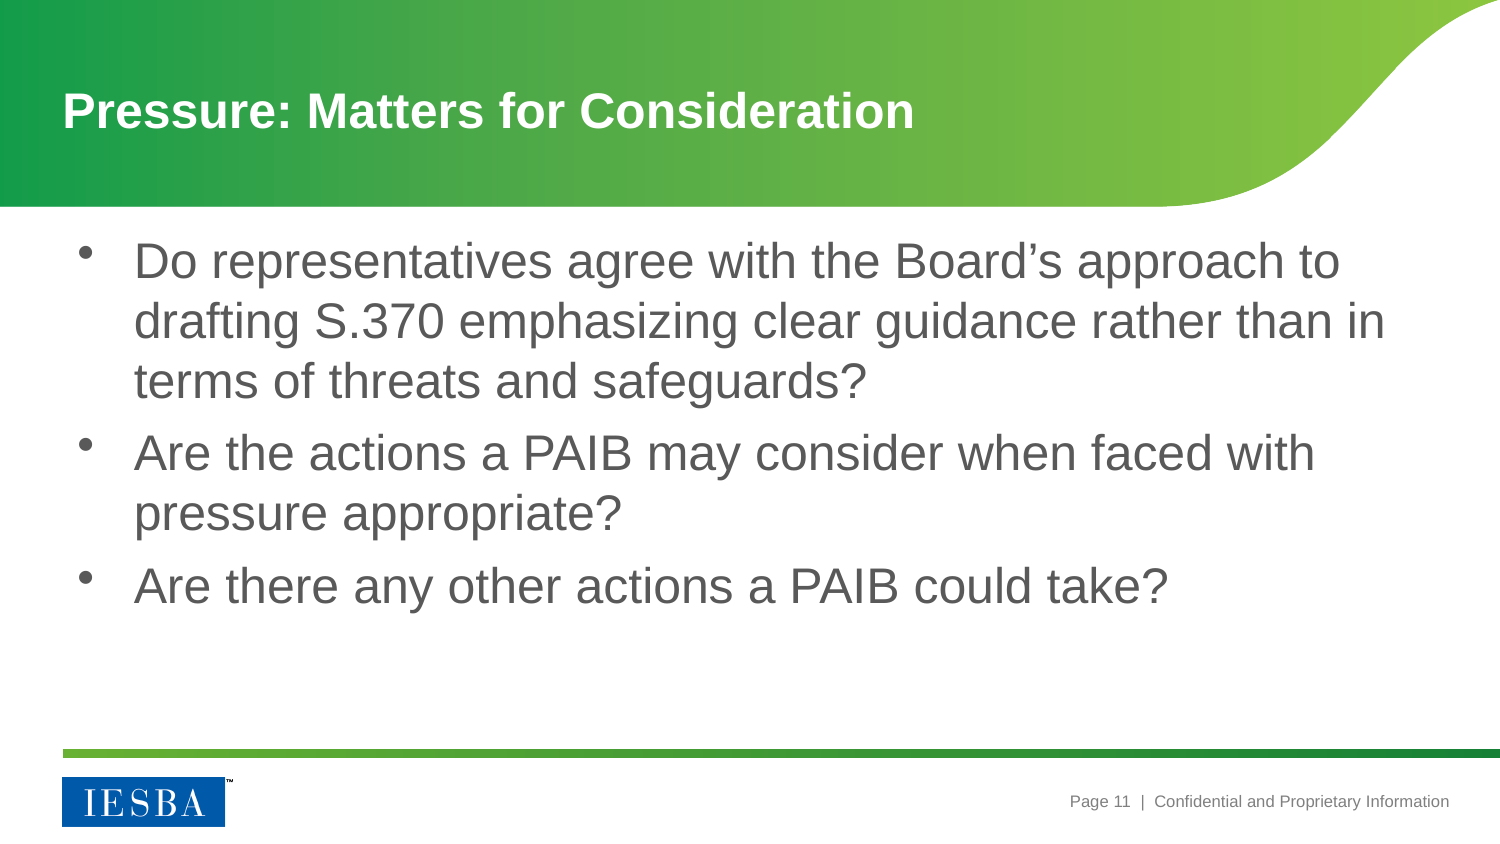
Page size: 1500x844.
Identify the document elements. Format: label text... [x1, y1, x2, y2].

list Do representatives agree with the Board’s approach to drafting S.370 emphasizing clear guidance rather than in terms of threats and safeguards? Are the actions a PAIB may consider when faced with pressure appropriate? Are there any other actions a PAIB could take? [62, 220, 1450, 724]
picture [62, 777, 233, 827]
picture [0, 0, 1500, 207]
title Pressure: Matters for Consideration [62, 75, 1300, 142]
